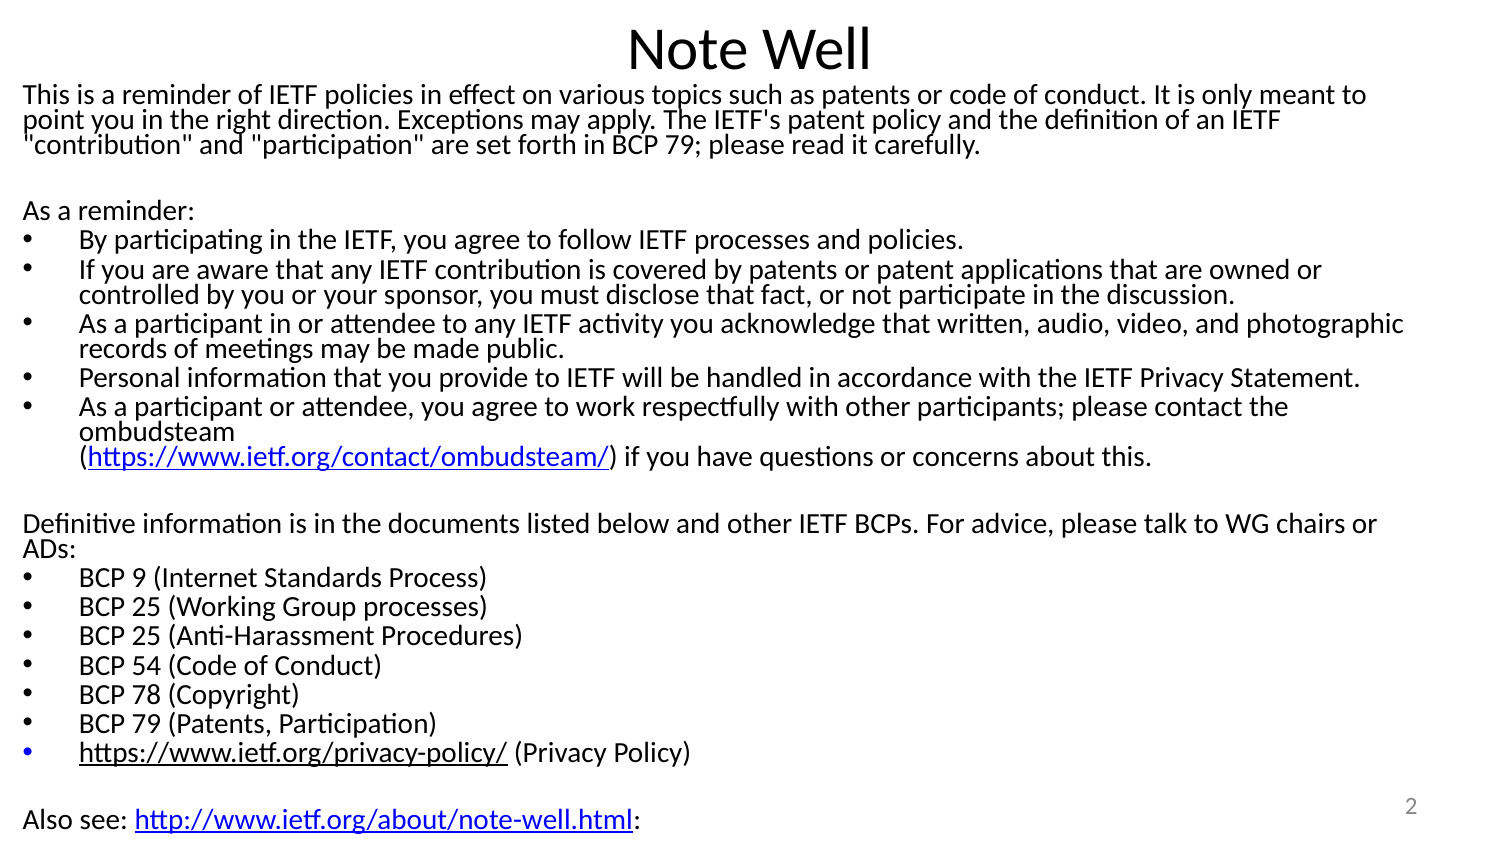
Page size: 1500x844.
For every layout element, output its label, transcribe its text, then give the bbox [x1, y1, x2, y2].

title Note Well [74, 0, 1426, 77]
slide_number 2 [1394, 781, 1426, 828]
list This is a reminder of IETF policies in effect on various topics such as patents or code of conduct. It is only meant to point you in the right direction. Exceptions may apply. The IETF's patent policy and the definition of an IETF "contribution" and "participation" are set forth in BCP 79; please read it carefully. As a reminder: By participating in the IETF, you agree to follow IETF processes and policies. If you are aware that any IETF contribution is covered by patents or patent applications that are owned or controlled by you or your sponsor, you must disclose that fact, or not participate in the discussion. As a participant in or attendee to any IETF activity you acknowledge that written, audio, video, and photographic records of meetings may be made public. Personal information that you provide to IETF will be handled in accordance with the IETF Privacy Statement. As a participant or attendee, you agree to work respectfully with other participants; please contact the ombudsteam (https://www.ietf.org/contact/ombudsteam/) if you have questions or concerns about this. Definitive information is in the documents listed below and other IETF BCPs. For advice, please talk to WG chairs or ADs: BCP 9 (Internet Standards Process) BCP 25 (Working Group processes) BCP 25 (Anti-Harassment Procedures) BCP 54 (Code of Conduct) BCP 78 (Copyright) BCP 79 (Patents, Participation) https://www.ietf.org/privacy-policy/ (Privacy Policy) Also see: http://www.ietf.org/about/note-well.html: [14, 77, 1428, 844]
